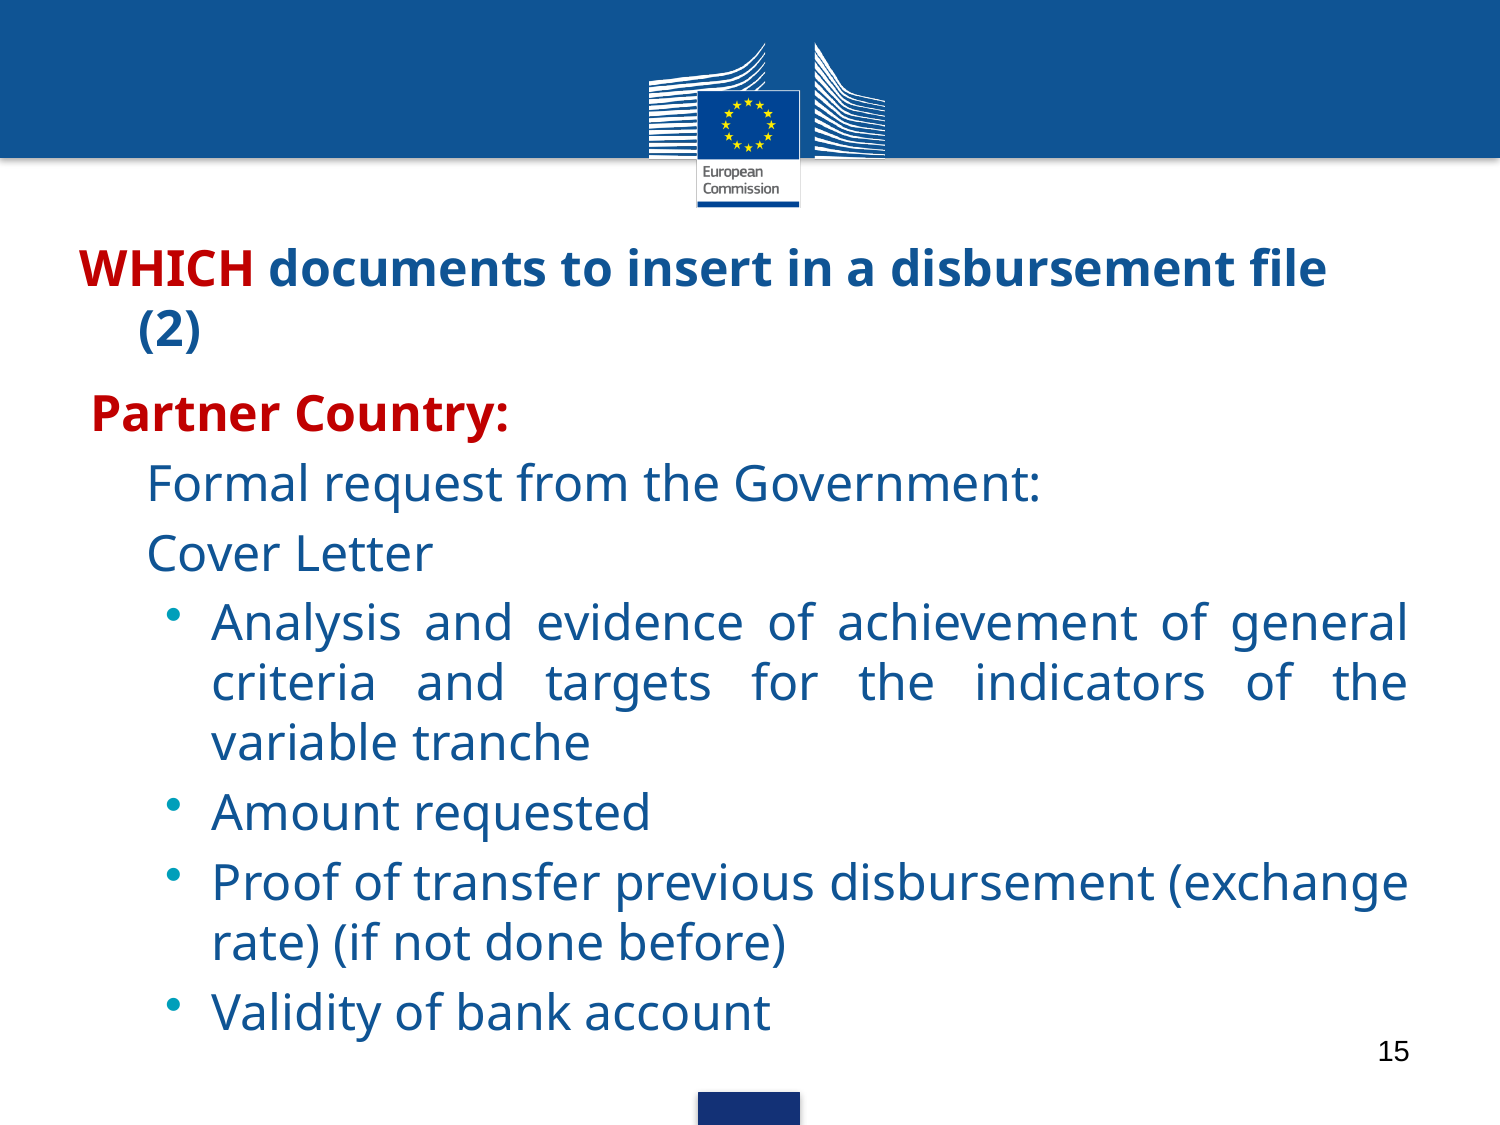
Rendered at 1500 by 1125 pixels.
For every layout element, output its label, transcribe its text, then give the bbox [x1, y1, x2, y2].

list Partner Country: Formal request from the Government: Cover Letter Analysis and evidence of achievement of general criteria and targets for the indicators of the variable tranche Amount requested Proof of transfer previous disbursement (exchange rate) (if not done before) Validity of bank account [75, 373, 1425, 1059]
title WHICH documents to insert in a disbursement file (2) [64, 219, 1415, 374]
picture [649, 42, 885, 208]
slide_number 15 [1074, 1024, 1425, 1103]
